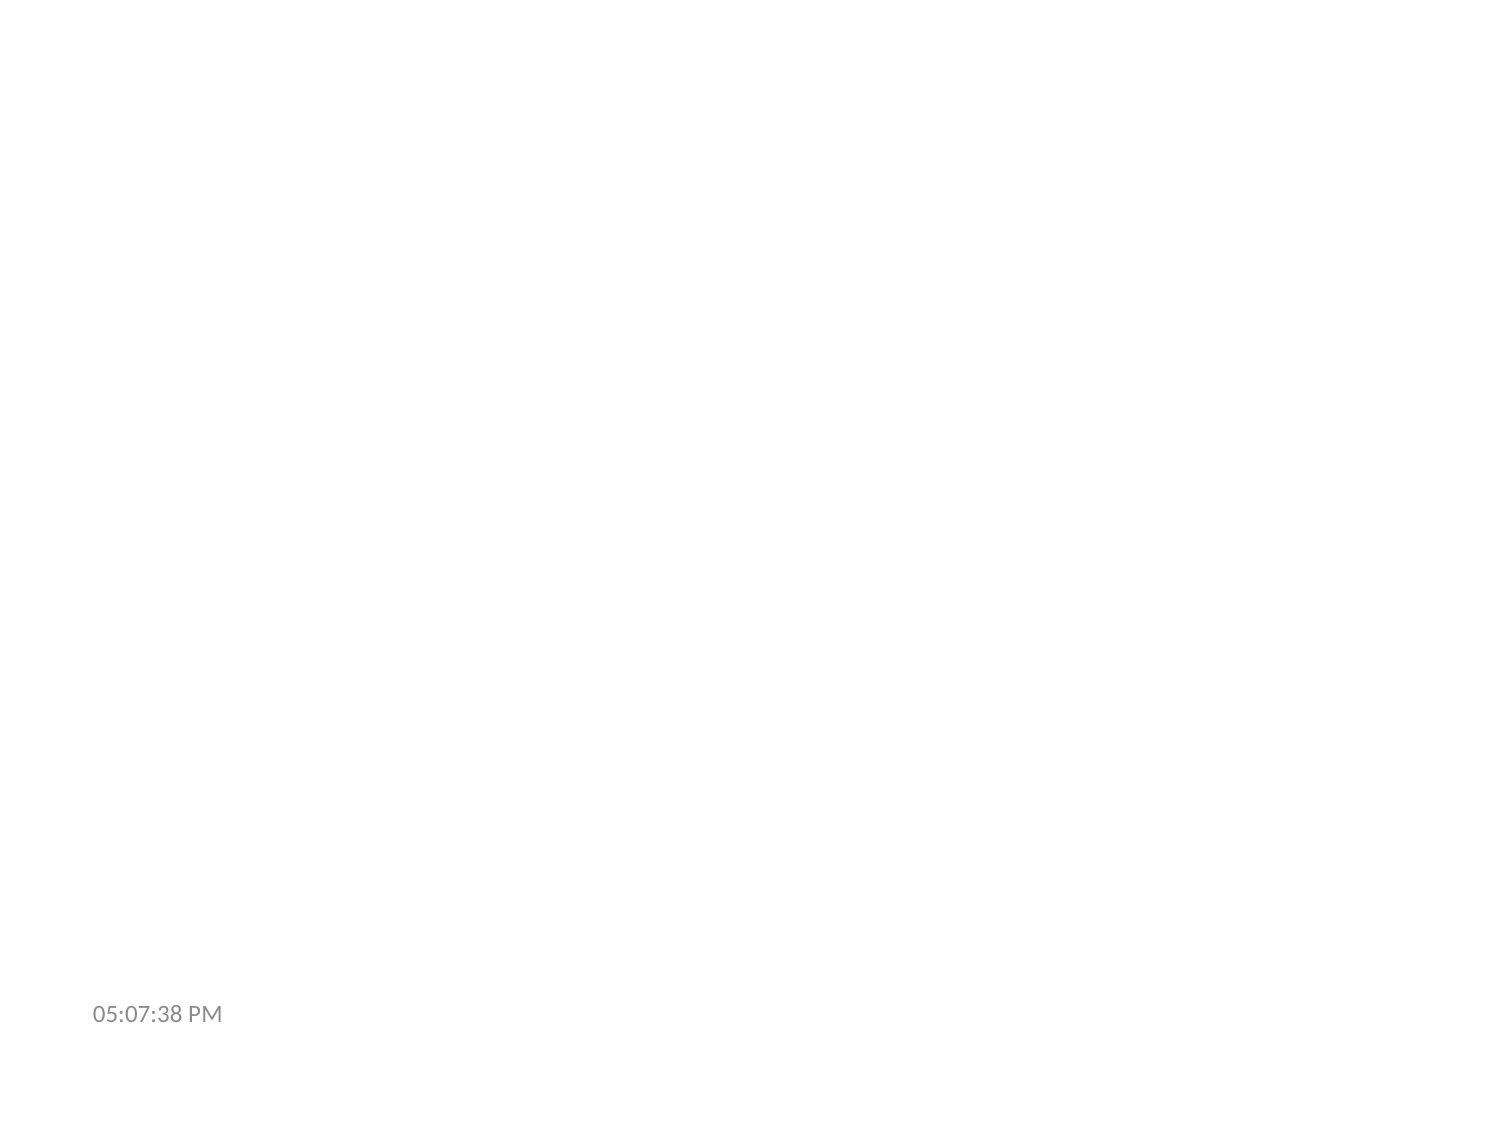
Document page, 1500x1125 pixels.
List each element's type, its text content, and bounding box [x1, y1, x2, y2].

text_box 3:35:09 PM [77, 982, 428, 1043]
